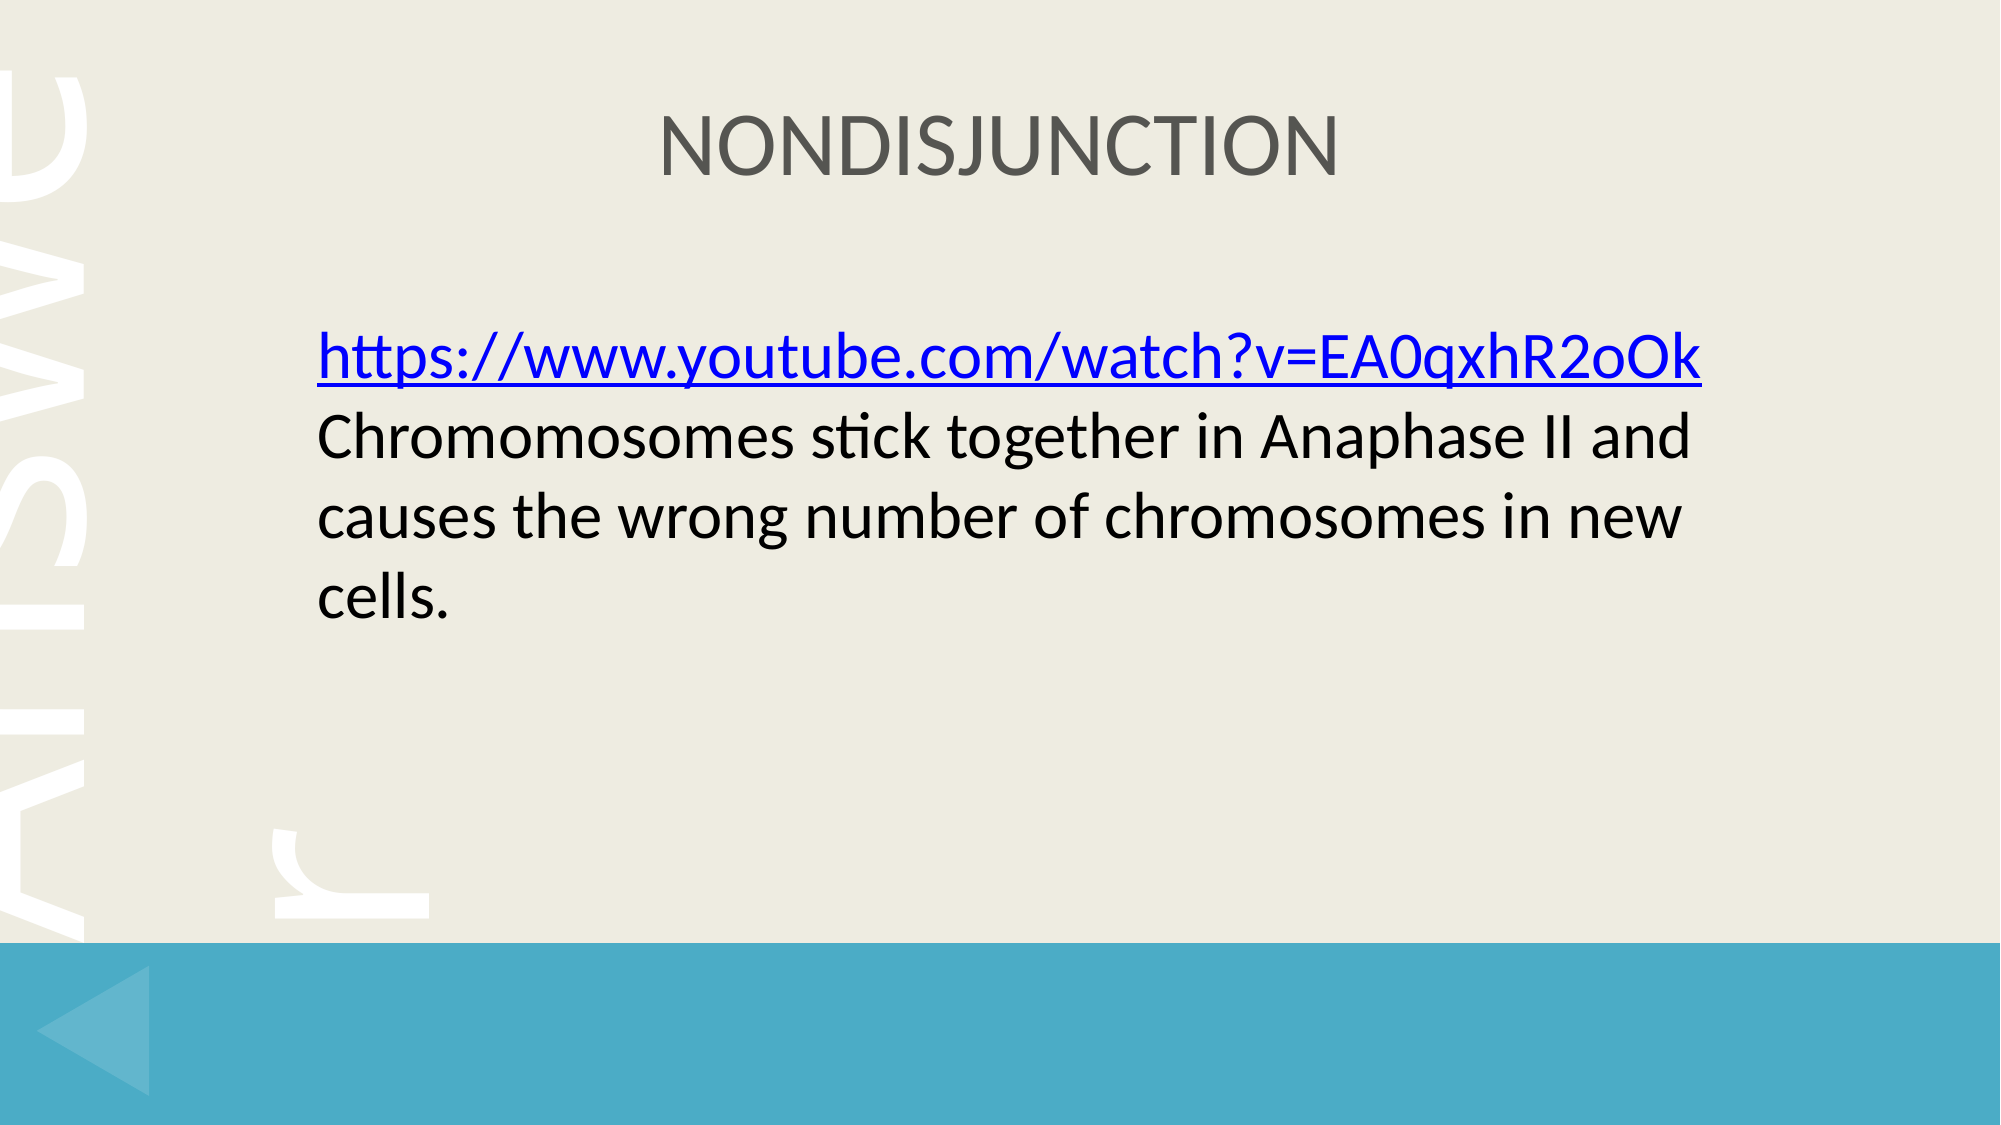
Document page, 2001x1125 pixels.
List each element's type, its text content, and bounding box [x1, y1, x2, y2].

title NONDISJUNCTION [99, 45, 1900, 233]
list https://www.youtube.com/watch?v=EA0qxhR2oOk Chromomosomes stick together in Anaphase II and causes the wrong number of chromosomes in new cells. [302, 307, 1760, 636]
